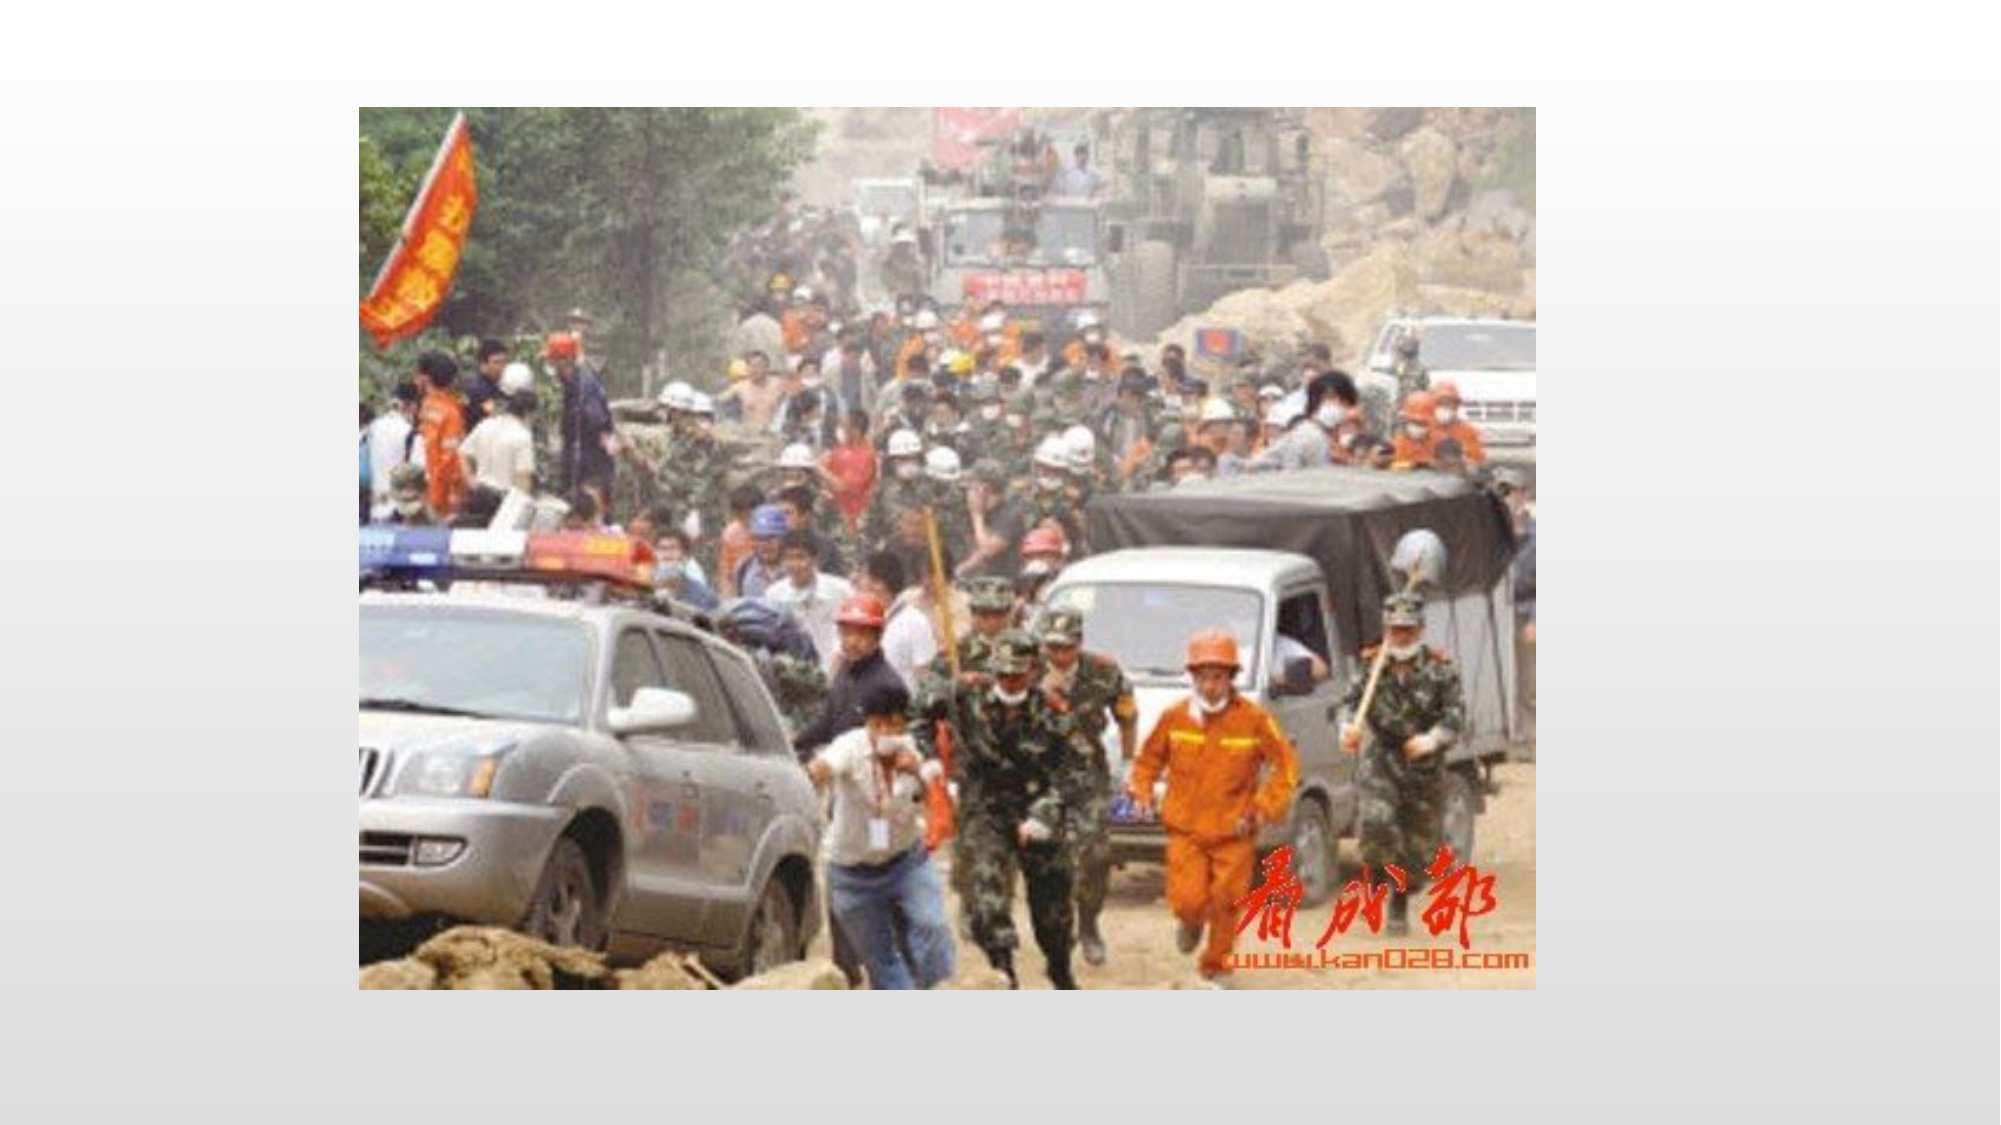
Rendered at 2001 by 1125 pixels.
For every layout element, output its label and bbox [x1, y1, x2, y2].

list [359, 106, 1536, 990]
